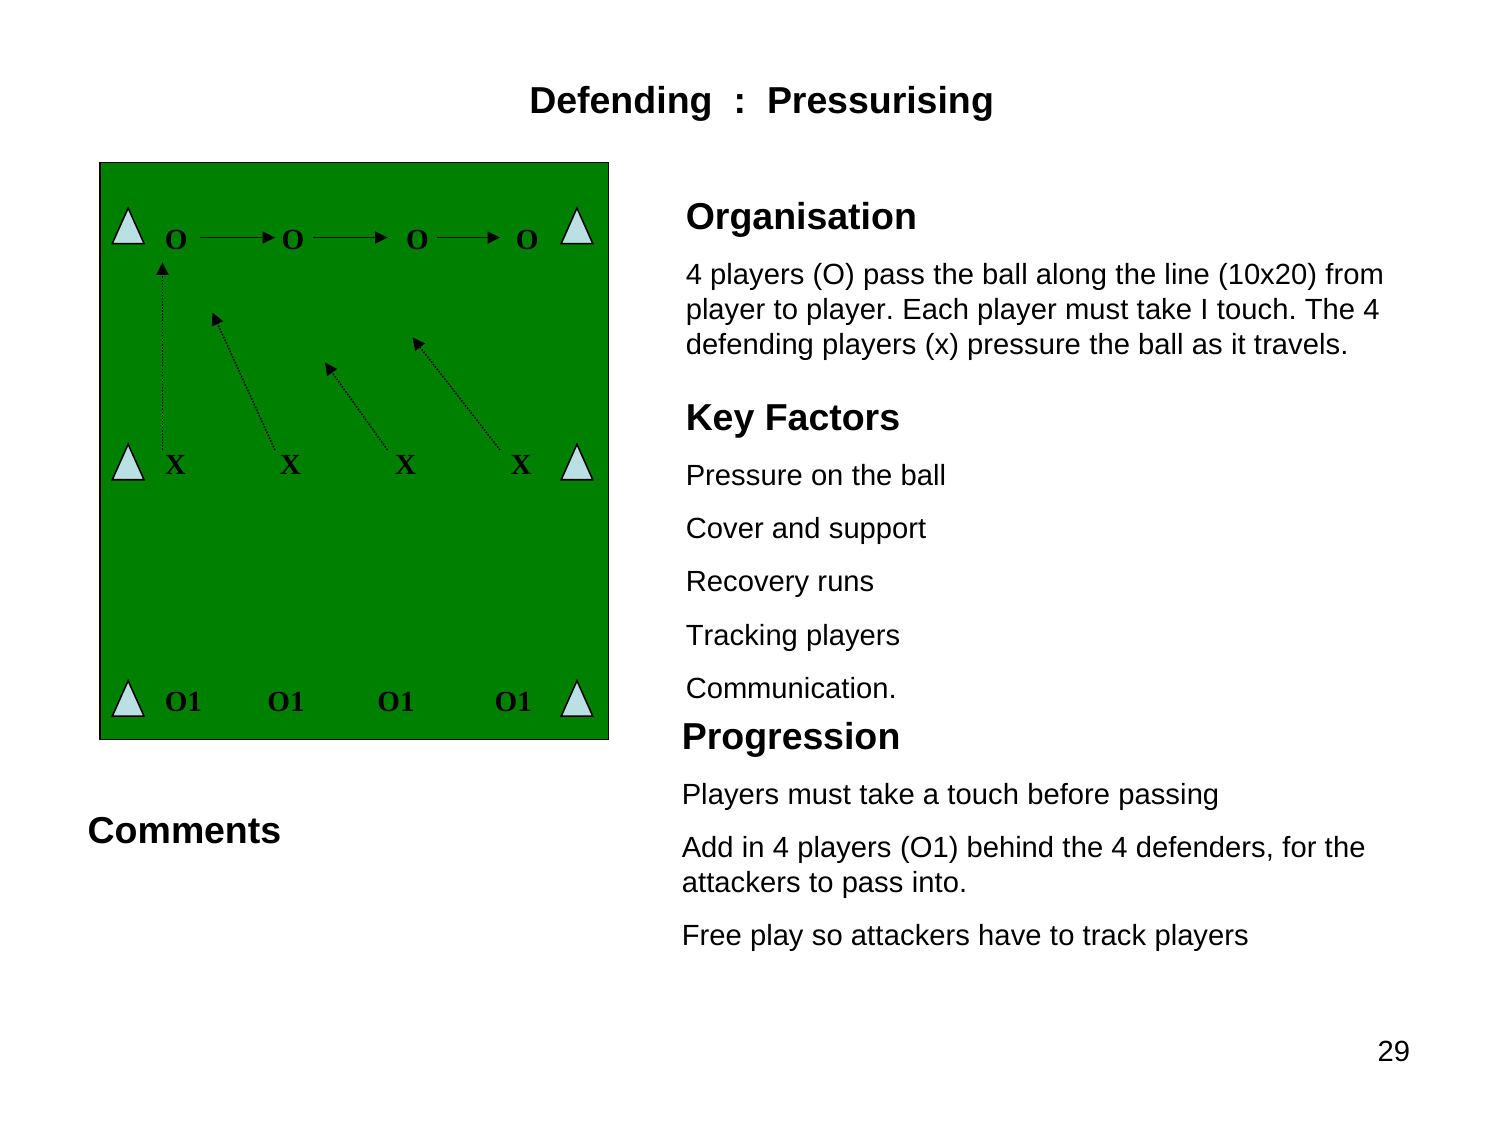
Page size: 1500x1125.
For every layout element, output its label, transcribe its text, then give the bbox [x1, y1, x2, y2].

text_box [561, 444, 593, 480]
text_box [112, 444, 144, 480]
text_box [561, 680, 593, 717]
text_box [112, 207, 144, 244]
text_box <number> [1074, 1024, 1425, 1103]
text_box [437, 231, 501, 244]
text_box [412, 337, 481, 425]
text_box [156, 262, 169, 275]
text_box [112, 680, 144, 717]
text_box Progression Players must take a touch before passing Add in 4 players (O1) behind the 4 defenders, for the attackers to pass into. Free play so attackers have to track players [667, 704, 1412, 960]
text_box [200, 231, 276, 244]
text_box Comments [72, 798, 624, 859]
text_box [324, 362, 338, 377]
text_box [211, 312, 225, 340]
text_box [563, 207, 593, 244]
text_box [312, 231, 388, 244]
text_box Key Factors Pressure on the ball Cover and support Recovery runs Tracking players Communication. [671, 385, 1396, 704]
text_box Organisation 4 players (O) pass the ball along the line (10x20) from player to player. Each player must take I touch. The 4 defending players (x) pressure the ball as it travels. [671, 184, 1412, 369]
text_box [100, 162, 609, 740]
text_box Defending : Pressurising [253, 0, 1270, 198]
text_box O O O O [150, 212, 563, 263]
text_box X X X X [150, 437, 550, 488]
text_box O1 O1 O1 O1 [150, 674, 550, 726]
